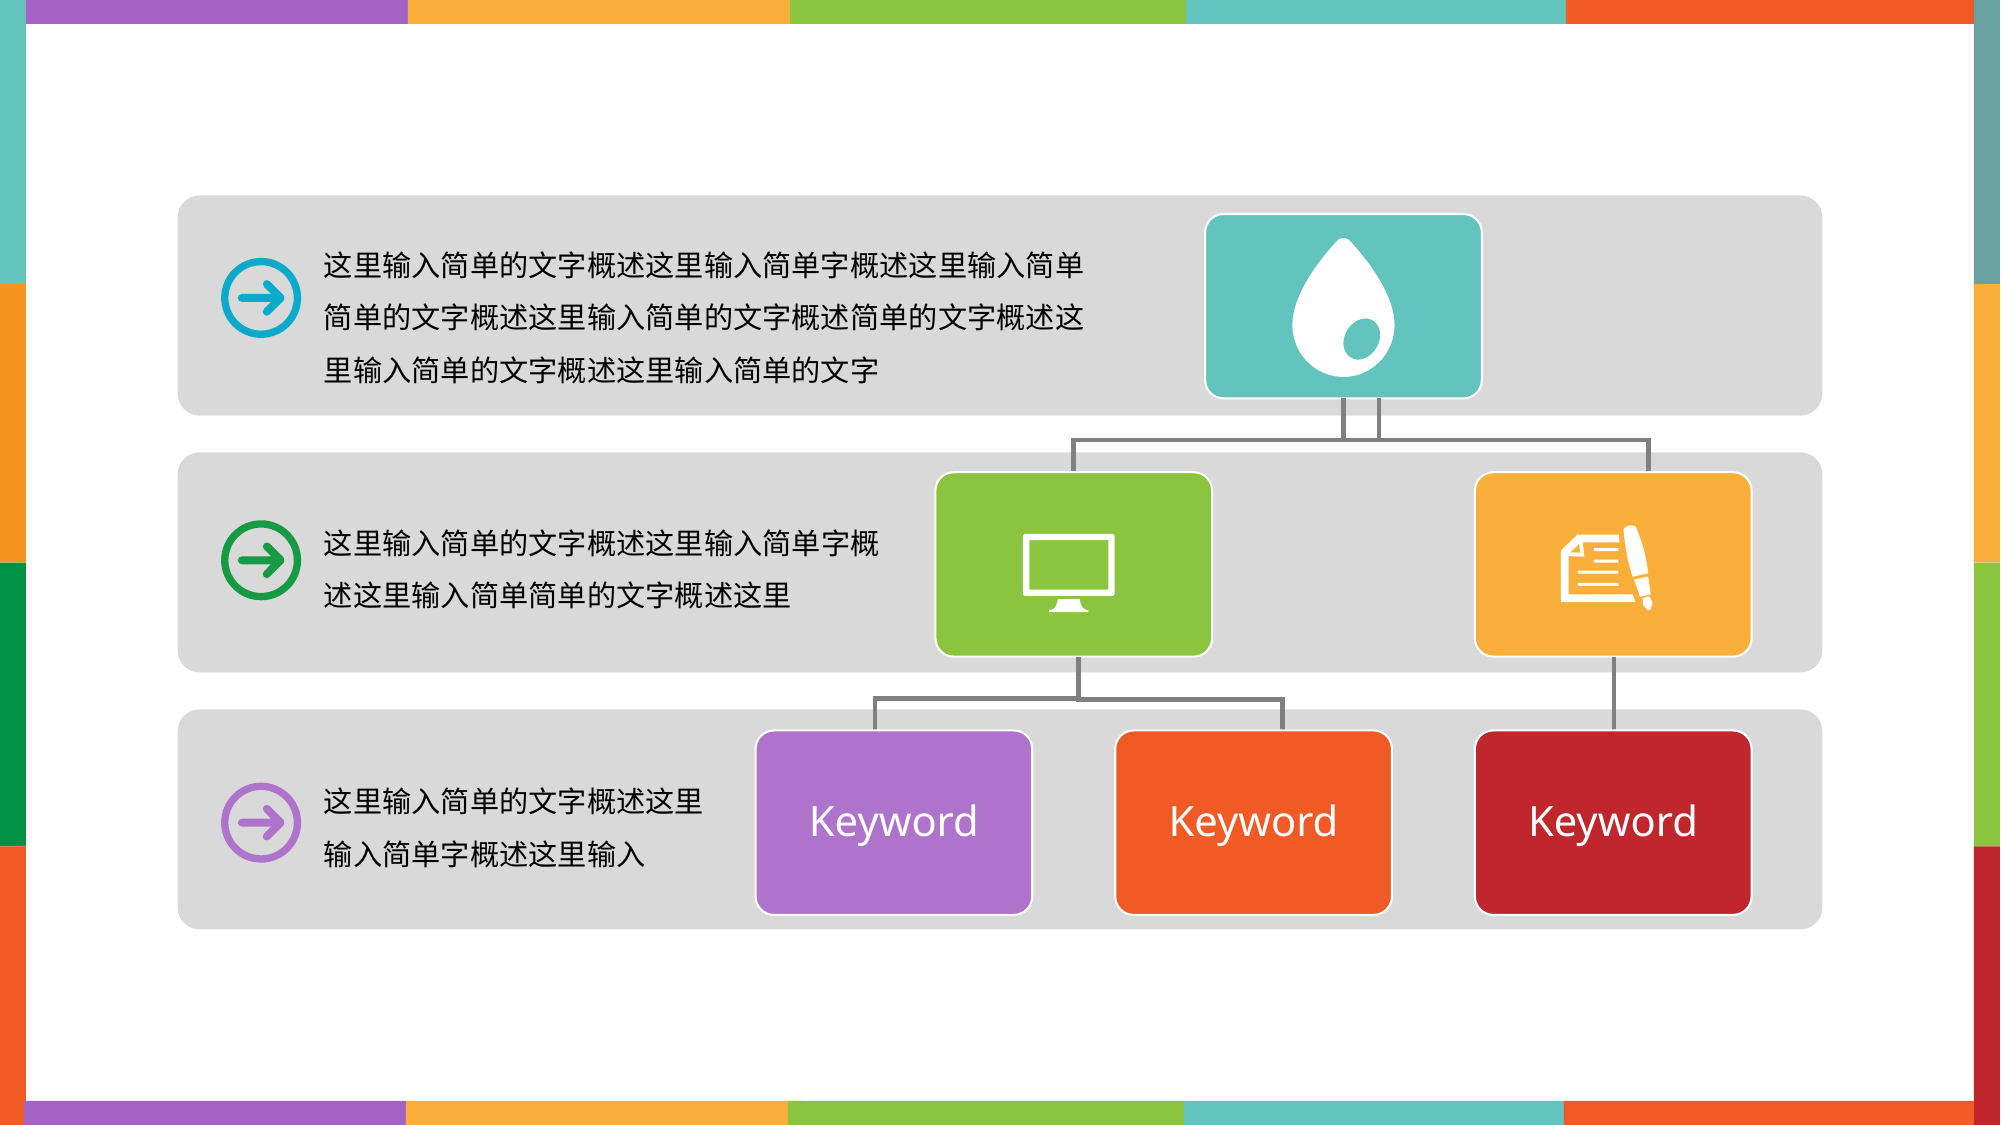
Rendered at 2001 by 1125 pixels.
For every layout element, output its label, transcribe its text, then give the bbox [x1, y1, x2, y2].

text_box [1560, 534, 1636, 603]
text_box [1362, 398, 1380, 408]
text_box [1049, 599, 1089, 613]
text_box [874, 656, 1079, 729]
text_box [1615, 452, 1823, 673]
text_box Keyword [754, 729, 1034, 916]
text_box [1073, 408, 1342, 471]
text_box [1022, 533, 1115, 596]
text_box [1078, 657, 1283, 729]
text_box Keyword [1114, 729, 1393, 916]
text_box [1634, 576, 1653, 611]
text_box [1292, 238, 1395, 377]
text_box [220, 781, 303, 864]
text_box [934, 471, 1214, 658]
text_box [220, 256, 303, 339]
text_box Keyword [1473, 729, 1753, 916]
text_box 这里输入简单的文字概述这里输入简单字概述这里输入简单简单的文字概述这里输入简单的文字概述简单的文字概述这里输入简单的文字概述这里输入简单的文字 [309, 222, 1110, 395]
text_box [1623, 525, 1649, 577]
text_box [177, 452, 1073, 673]
text_box 这里输入简单的文字概述这里输入简单字概述这里输入简单简单的文字概述这里 [309, 500, 914, 620]
text_box [1082, 452, 1613, 673]
text_box [177, 709, 1823, 930]
text_box [1204, 212, 1483, 400]
text_box 这里输入简单的文字概述这里输入简单字概述这里输入 [309, 758, 733, 879]
text_box [177, 195, 1823, 416]
text_box [220, 519, 303, 602]
text_box [1342, 398, 1650, 471]
text_box [1473, 471, 1753, 658]
